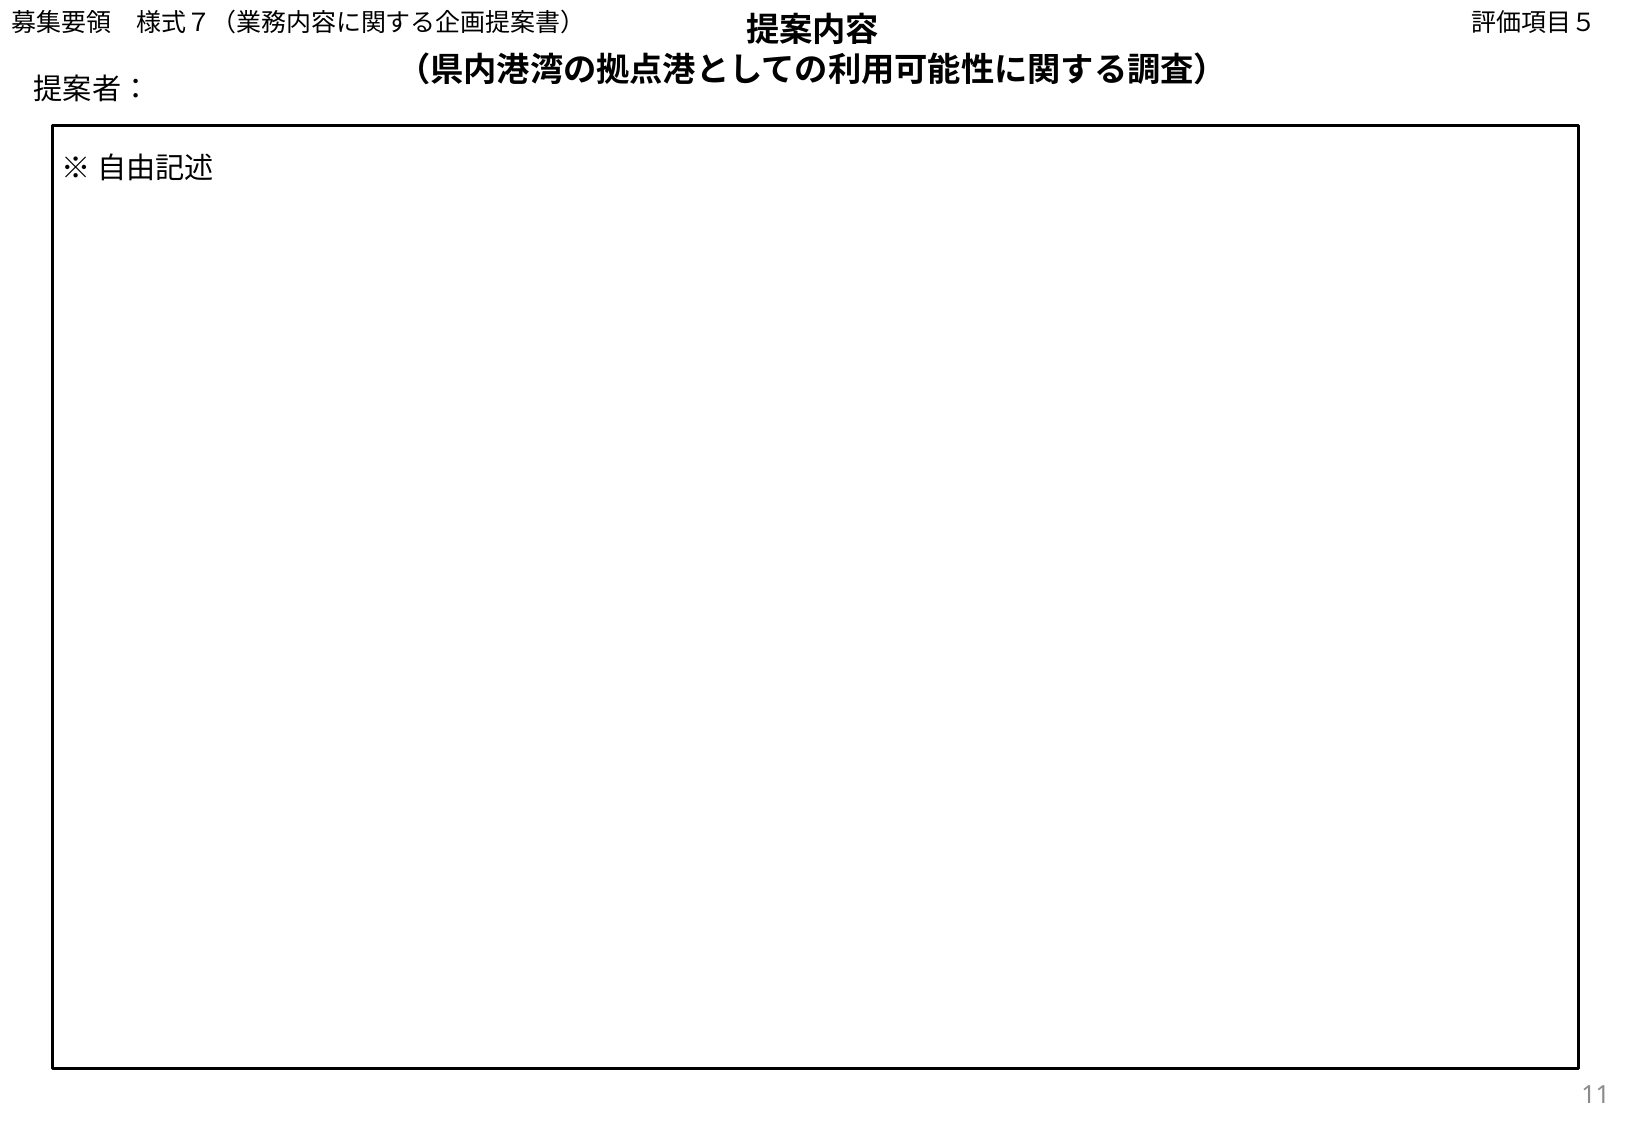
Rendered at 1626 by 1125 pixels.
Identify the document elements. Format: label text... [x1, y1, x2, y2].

text_box 募集要領 様式７（業務内容に関する企画提案書） [0, 0, 600, 47]
text_box 提案者： [18, 63, 528, 113]
text_box [52, 125, 1579, 1069]
text_box ※自由記述 [46, 142, 237, 192]
text_box 評価項目５ [1443, 0, 1625, 47]
slide_number 11 [1259, 1065, 1625, 1125]
text_box 提案内容 （県内港湾の拠点港としての利用可能性に関する調査） [168, 1, 1457, 96]
